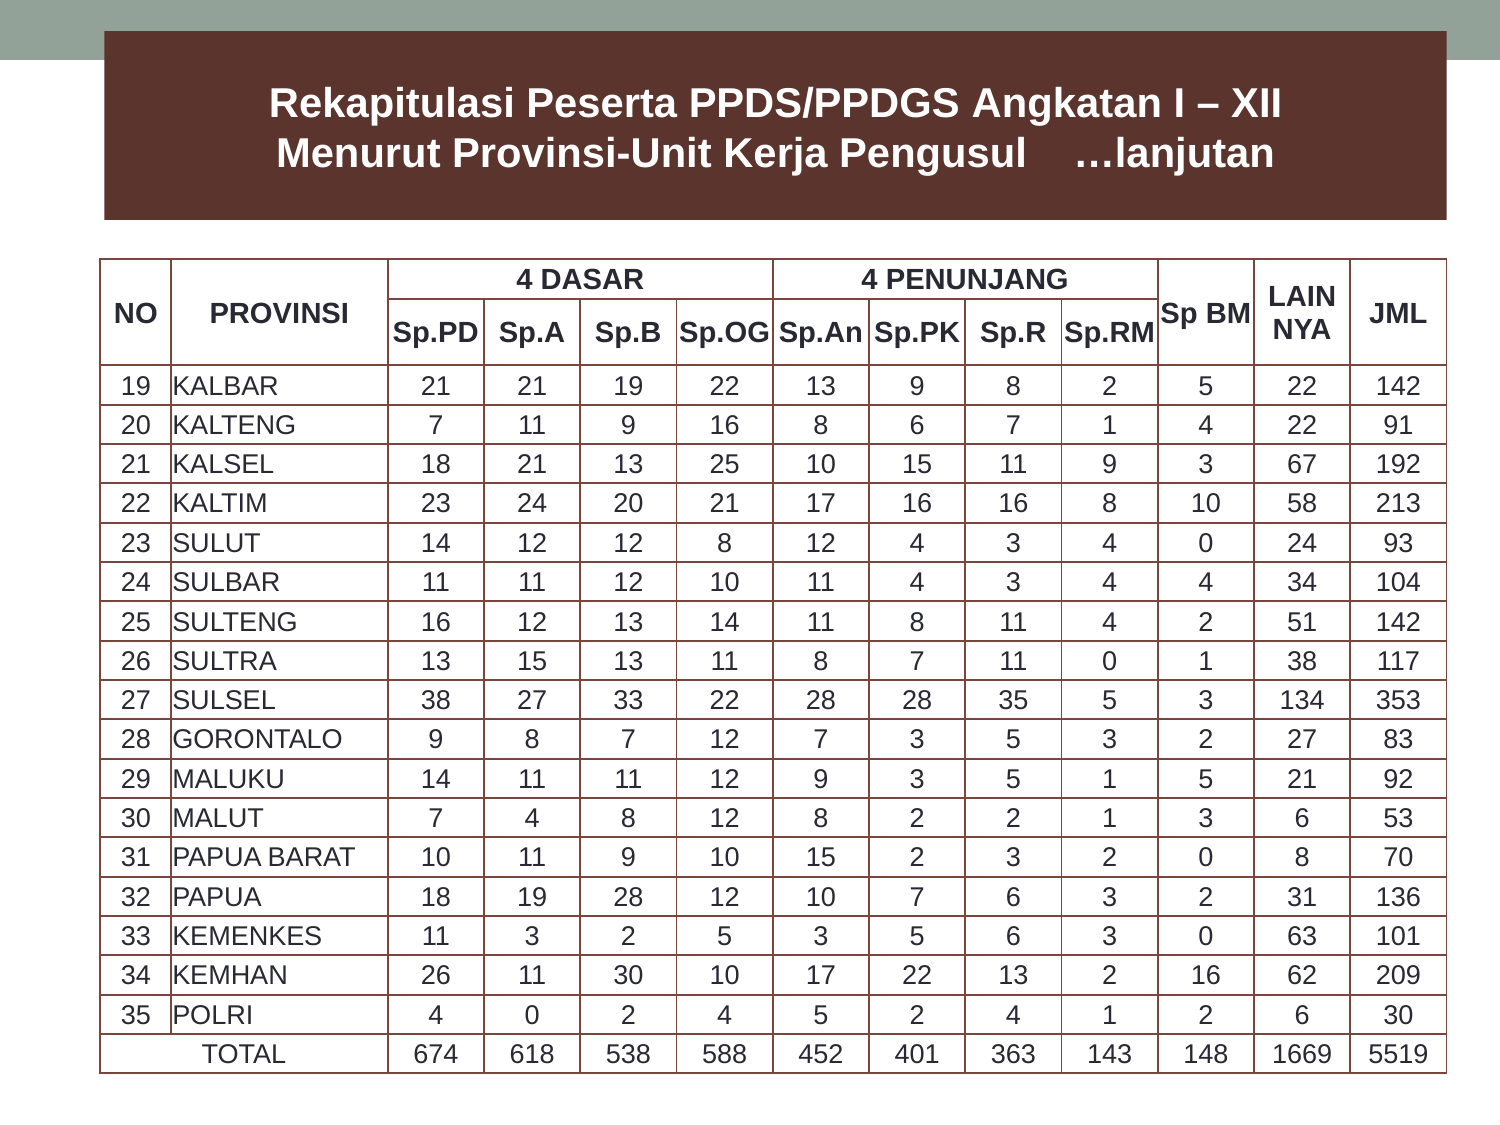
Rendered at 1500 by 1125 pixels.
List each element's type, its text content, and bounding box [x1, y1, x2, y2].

table_cell 18 [389, 445, 483, 482]
table_cell 1 [1062, 996, 1157, 1033]
table_cell 2 [1159, 602, 1253, 640]
table_cell 7 [870, 878, 964, 915]
table_cell 11 [581, 760, 676, 797]
table_cell PAPUA BARAT [172, 838, 387, 876]
table_cell 3 [966, 563, 1061, 600]
table_cell 11 [389, 917, 483, 954]
table_cell 4 [1159, 406, 1253, 443]
table_cell SULTRA [172, 642, 387, 679]
table_cell KALSEL [172, 445, 387, 482]
table_cell 104 [1351, 563, 1446, 600]
table_cell 143 [1062, 1035, 1157, 1072]
table_cell 8 [581, 799, 676, 836]
table_cell 35 [101, 996, 170, 1033]
table_cell 8 [677, 524, 772, 561]
table_cell 2 [581, 996, 676, 1033]
table_cell 38 [389, 681, 483, 718]
table_cell 10 [774, 445, 868, 482]
table_cell 26 [389, 956, 483, 994]
table_cell 11 [966, 642, 1061, 679]
table_cell 5 [774, 996, 868, 1033]
table_cell 5519 [1351, 1035, 1446, 1072]
table_cell 30 [581, 956, 676, 994]
table_cell 2 [870, 799, 964, 836]
table_cell 2 [966, 799, 1061, 836]
table_cell 20 [101, 406, 170, 443]
table_cell 401 [870, 1035, 964, 1072]
table_cell 10 [677, 563, 772, 600]
table_cell 3 [485, 917, 579, 954]
table_cell 674 [389, 1035, 483, 1072]
table_cell 7 [966, 406, 1061, 443]
table_cell 10 [774, 878, 868, 915]
table_cell 7 [389, 406, 483, 443]
table_cell 15 [485, 642, 579, 679]
table_cell 62 [1255, 956, 1349, 994]
table_cell 3 [870, 720, 964, 758]
table_cell SULSEL [172, 681, 387, 718]
table_cell 21 [485, 445, 579, 482]
table_cell 25 [677, 445, 772, 482]
table_cell 8 [1062, 484, 1157, 522]
table_cell 17 [774, 956, 868, 994]
table_cell 6 [966, 878, 1061, 915]
table_cell 27 [485, 681, 579, 718]
table_cell MALUKU [172, 760, 387, 797]
table_cell 22 [677, 366, 772, 404]
table_cell Sp.B [581, 300, 676, 364]
table_cell 8 [966, 366, 1061, 404]
table_cell 4 [485, 799, 579, 836]
table_cell 22 [870, 956, 964, 994]
text_box Rekapitulasi Peserta PPDS/PPDGS Angkatan I – XII Menurut Provinsi-Unit Kerja Pengusul …lanjutan [104, 31, 1447, 220]
table_cell 0 [485, 996, 579, 1033]
table_cell 213 [1351, 484, 1446, 522]
table_cell 5 [677, 917, 772, 954]
table_cell 13 [581, 602, 676, 640]
table_cell 3 [1159, 445, 1253, 482]
table_cell 618 [485, 1035, 579, 1072]
table_cell 8 [1255, 838, 1349, 876]
table_cell 16 [966, 484, 1061, 522]
table_cell 16 [870, 484, 964, 522]
table_cell PAPUA [172, 878, 387, 915]
table_cell 11 [774, 563, 868, 600]
table_cell 2 [870, 838, 964, 876]
table_cell 3 [966, 838, 1061, 876]
table_cell 31 [1255, 878, 1349, 915]
table_cell 2 [581, 917, 676, 954]
table_cell 21 [101, 445, 170, 482]
table_cell 70 [1351, 838, 1446, 876]
table_cell 11 [677, 642, 772, 679]
table_cell 142 [1351, 366, 1446, 404]
table_cell 16 [1159, 956, 1253, 994]
table_cell 9 [1062, 445, 1157, 482]
table_cell 83 [1351, 720, 1446, 758]
table_cell 3 [774, 917, 868, 954]
table_cell 14 [389, 524, 483, 561]
table_cell 28 [101, 720, 170, 758]
table_cell 1 [1062, 760, 1157, 797]
table_cell 192 [1351, 445, 1446, 482]
table_cell 538 [581, 1035, 676, 1072]
table_cell 3 [1062, 720, 1157, 758]
table_cell SULTENG [172, 602, 387, 640]
table_cell 21 [677, 484, 772, 522]
table_cell 7 [581, 720, 676, 758]
table_cell 22 [101, 484, 170, 522]
table_cell Sp.RM [1062, 300, 1157, 364]
table_cell 19 [581, 366, 676, 404]
table_cell 2 [1159, 720, 1253, 758]
table_cell 33 [101, 917, 170, 954]
table_cell 134 [1255, 681, 1349, 718]
table_cell 31 [101, 838, 170, 876]
table_cell 63 [1255, 917, 1349, 954]
table_cell 26 [101, 642, 170, 679]
table_cell 11 [485, 406, 579, 443]
table_cell 28 [581, 878, 676, 915]
table_cell 35 [966, 681, 1061, 718]
table_cell Sp.An [774, 300, 868, 364]
table_cell POLRI [172, 996, 387, 1033]
table_cell 117 [1351, 642, 1446, 679]
table_header LAIN NYA [1255, 260, 1349, 364]
table_cell 1 [1159, 642, 1253, 679]
table_cell 30 [1351, 996, 1446, 1033]
table_cell 67 [1255, 445, 1349, 482]
table_cell 21 [389, 366, 483, 404]
table_cell 12 [677, 720, 772, 758]
table_cell 2 [1159, 878, 1253, 915]
table_cell 0 [1159, 838, 1253, 876]
table_cell 29 [101, 760, 170, 797]
table_cell 6 [1255, 799, 1349, 836]
table_cell Sp.OG [677, 300, 772, 364]
table_cell 4 [870, 563, 964, 600]
table_header 4 PENUNJANG [774, 260, 1157, 298]
table_cell 5 [1062, 681, 1157, 718]
table_cell 4 [1159, 563, 1253, 600]
table_cell KEMHAN [172, 956, 387, 994]
table_cell 101 [1351, 917, 1446, 954]
table_cell KALTIM [172, 484, 387, 522]
table_cell 22 [1255, 366, 1349, 404]
table_cell 13 [389, 642, 483, 679]
table_cell 9 [389, 720, 483, 758]
table_cell GORONTALO [172, 720, 387, 758]
table_cell 11 [485, 563, 579, 600]
table_cell 1 [1062, 406, 1157, 443]
table_cell 4 [1062, 524, 1157, 561]
table_cell 10 [1159, 484, 1253, 522]
table_cell 13 [966, 956, 1061, 994]
table_cell 93 [1351, 524, 1446, 561]
table_cell 209 [1351, 956, 1446, 994]
table_cell KALTENG [172, 406, 387, 443]
table_cell 21 [1255, 760, 1349, 797]
table_cell 7 [389, 799, 483, 836]
table_cell 51 [1255, 602, 1349, 640]
table_cell 4 [389, 996, 483, 1033]
table_cell KEMENKES [172, 917, 387, 954]
table_cell 9 [870, 366, 964, 404]
table_cell 14 [389, 760, 483, 797]
table_header PROVINSI [172, 260, 387, 364]
table_cell 142 [1351, 602, 1446, 640]
table_cell 11 [774, 602, 868, 640]
table_cell 30 [101, 799, 170, 836]
table_cell 11 [485, 760, 579, 797]
table_cell 4 [677, 996, 772, 1033]
table_cell 12 [677, 760, 772, 797]
table_cell 5 [1159, 760, 1253, 797]
table_cell 5 [870, 917, 964, 954]
table_cell 24 [101, 563, 170, 600]
table_cell 10 [677, 956, 772, 994]
table_cell 13 [774, 366, 868, 404]
table_cell 3 [1062, 878, 1157, 915]
table_cell SULBAR [172, 563, 387, 600]
table_cell 3 [1062, 917, 1157, 954]
table_cell 8 [774, 799, 868, 836]
table_cell 53 [1351, 799, 1446, 836]
table_cell 0 [1062, 642, 1157, 679]
table_cell 0 [1159, 524, 1253, 561]
table_cell 12 [485, 602, 579, 640]
table_header Sp BM [1159, 260, 1253, 364]
table_cell 9 [581, 838, 676, 876]
table_cell 8 [774, 406, 868, 443]
table_cell 18 [389, 878, 483, 915]
table_cell 588 [677, 1035, 772, 1072]
table_cell 11 [389, 563, 483, 600]
table_cell 10 [677, 838, 772, 876]
table_cell 0 [1159, 917, 1253, 954]
table_cell 11 [485, 838, 579, 876]
table_cell 2 [1062, 366, 1157, 404]
table_cell KALBAR [172, 366, 387, 404]
table_cell 58 [1255, 484, 1349, 522]
table_cell 6 [966, 917, 1061, 954]
table_cell 7 [774, 720, 868, 758]
table_cell 12 [774, 524, 868, 561]
table_cell 34 [1255, 563, 1349, 600]
table_cell 23 [101, 524, 170, 561]
table_cell 1669 [1255, 1035, 1349, 1072]
table_cell 21 [485, 366, 579, 404]
table_cell 19 [485, 878, 579, 915]
table_cell 5 [966, 760, 1061, 797]
table_cell 13 [581, 445, 676, 482]
table_cell 32 [101, 878, 170, 915]
table_cell 91 [1351, 406, 1446, 443]
table_cell 148 [1159, 1035, 1253, 1072]
table_cell 12 [581, 524, 676, 561]
table_cell 353 [1351, 681, 1446, 718]
table_cell Sp.PD [389, 300, 483, 364]
table_cell 19 [101, 366, 170, 404]
table_cell 20 [581, 484, 676, 522]
table_cell 92 [1351, 760, 1446, 797]
table_cell 25 [101, 602, 170, 640]
table_cell SULUT [172, 524, 387, 561]
table_cell 2 [1062, 838, 1157, 876]
table_cell 13 [581, 642, 676, 679]
table_cell 24 [1255, 524, 1349, 561]
table_cell Sp.PK [870, 300, 964, 364]
table_cell 12 [485, 524, 579, 561]
table_cell 7 [870, 642, 964, 679]
table_header JML [1351, 260, 1446, 364]
table_cell 3 [1159, 681, 1253, 718]
table_cell 34 [101, 956, 170, 994]
table_cell 38 [1255, 642, 1349, 679]
table_cell 14 [677, 602, 772, 640]
table_cell 23 [389, 484, 483, 522]
table_cell 11 [966, 445, 1061, 482]
table_cell 27 [101, 681, 170, 718]
table_cell 6 [870, 406, 964, 443]
table_cell 9 [581, 406, 676, 443]
table_cell 8 [870, 602, 964, 640]
table_cell 2 [1062, 956, 1157, 994]
table_cell 12 [677, 799, 772, 836]
table_cell 12 [677, 878, 772, 915]
table_cell 8 [485, 720, 579, 758]
table_cell 28 [774, 681, 868, 718]
table_cell 9 [774, 760, 868, 797]
table_cell 4 [1062, 563, 1157, 600]
table_cell 17 [774, 484, 868, 522]
table_cell 363 [966, 1035, 1061, 1072]
table_cell 4 [966, 996, 1061, 1033]
table_cell 24 [485, 484, 579, 522]
table_cell 12 [581, 563, 676, 600]
table_cell MALUT [172, 799, 387, 836]
table_cell 4 [870, 524, 964, 561]
table_cell Sp.R [966, 300, 1061, 364]
table_cell 2 [1159, 996, 1253, 1033]
table_cell 5 [1159, 366, 1253, 404]
table_cell 2 [870, 996, 964, 1033]
table_cell 16 [389, 602, 483, 640]
table_cell 11 [485, 956, 579, 994]
table_cell 10 [389, 838, 483, 876]
table_header NO [101, 260, 170, 364]
table_header 4 DASAR [389, 260, 772, 298]
table_cell 5 [966, 720, 1061, 758]
table_cell 136 [1351, 878, 1446, 915]
table_cell 1 [1062, 799, 1157, 836]
table_cell 3 [870, 760, 964, 797]
table_cell 3 [966, 524, 1061, 561]
table_cell 22 [677, 681, 772, 718]
table_cell 28 [870, 681, 964, 718]
table_cell TOTAL [101, 1035, 387, 1072]
table_cell Sp.A [485, 300, 579, 364]
table_cell 22 [1255, 406, 1349, 443]
table_cell 452 [774, 1035, 868, 1072]
table_cell 15 [774, 838, 868, 876]
table_cell 8 [774, 642, 868, 679]
table_cell 6 [1255, 996, 1349, 1033]
table_cell 4 [1062, 602, 1157, 640]
table_cell 15 [870, 445, 964, 482]
table_cell 27 [1255, 720, 1349, 758]
table_cell 33 [581, 681, 676, 718]
table_cell 16 [677, 406, 772, 443]
table_cell 11 [966, 602, 1061, 640]
table_cell 3 [1159, 799, 1253, 836]
